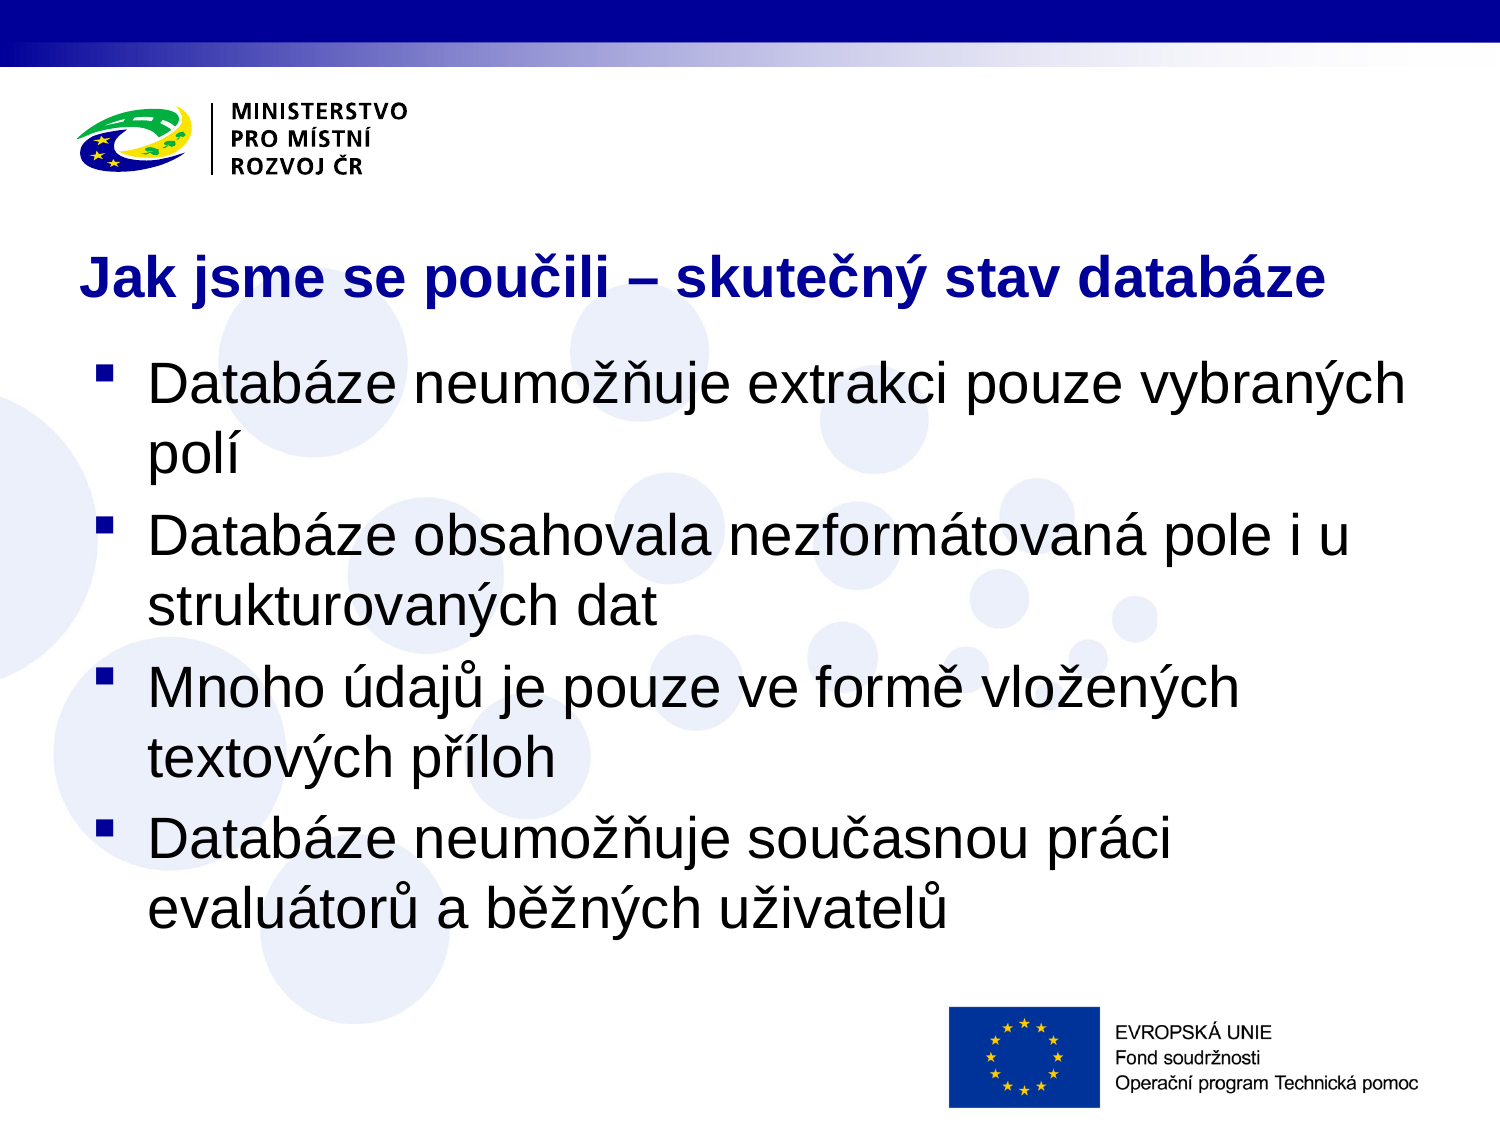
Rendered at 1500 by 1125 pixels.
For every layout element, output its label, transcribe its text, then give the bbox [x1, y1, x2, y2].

list Databáze neumožňuje extrakci pouze vybraných polí Databáze obsahovala nezformátovaná pole i u strukturovaných dat Mnoho údajů je pouze ve formě vložených textových příloh Databáze neumožňuje současnou práci evaluátorů a běžných uživatelů [76, 338, 1427, 976]
title Jak jsme se poučili – skutečný stav databáze [64, 231, 1425, 315]
picture [0, 267, 1452, 1125]
